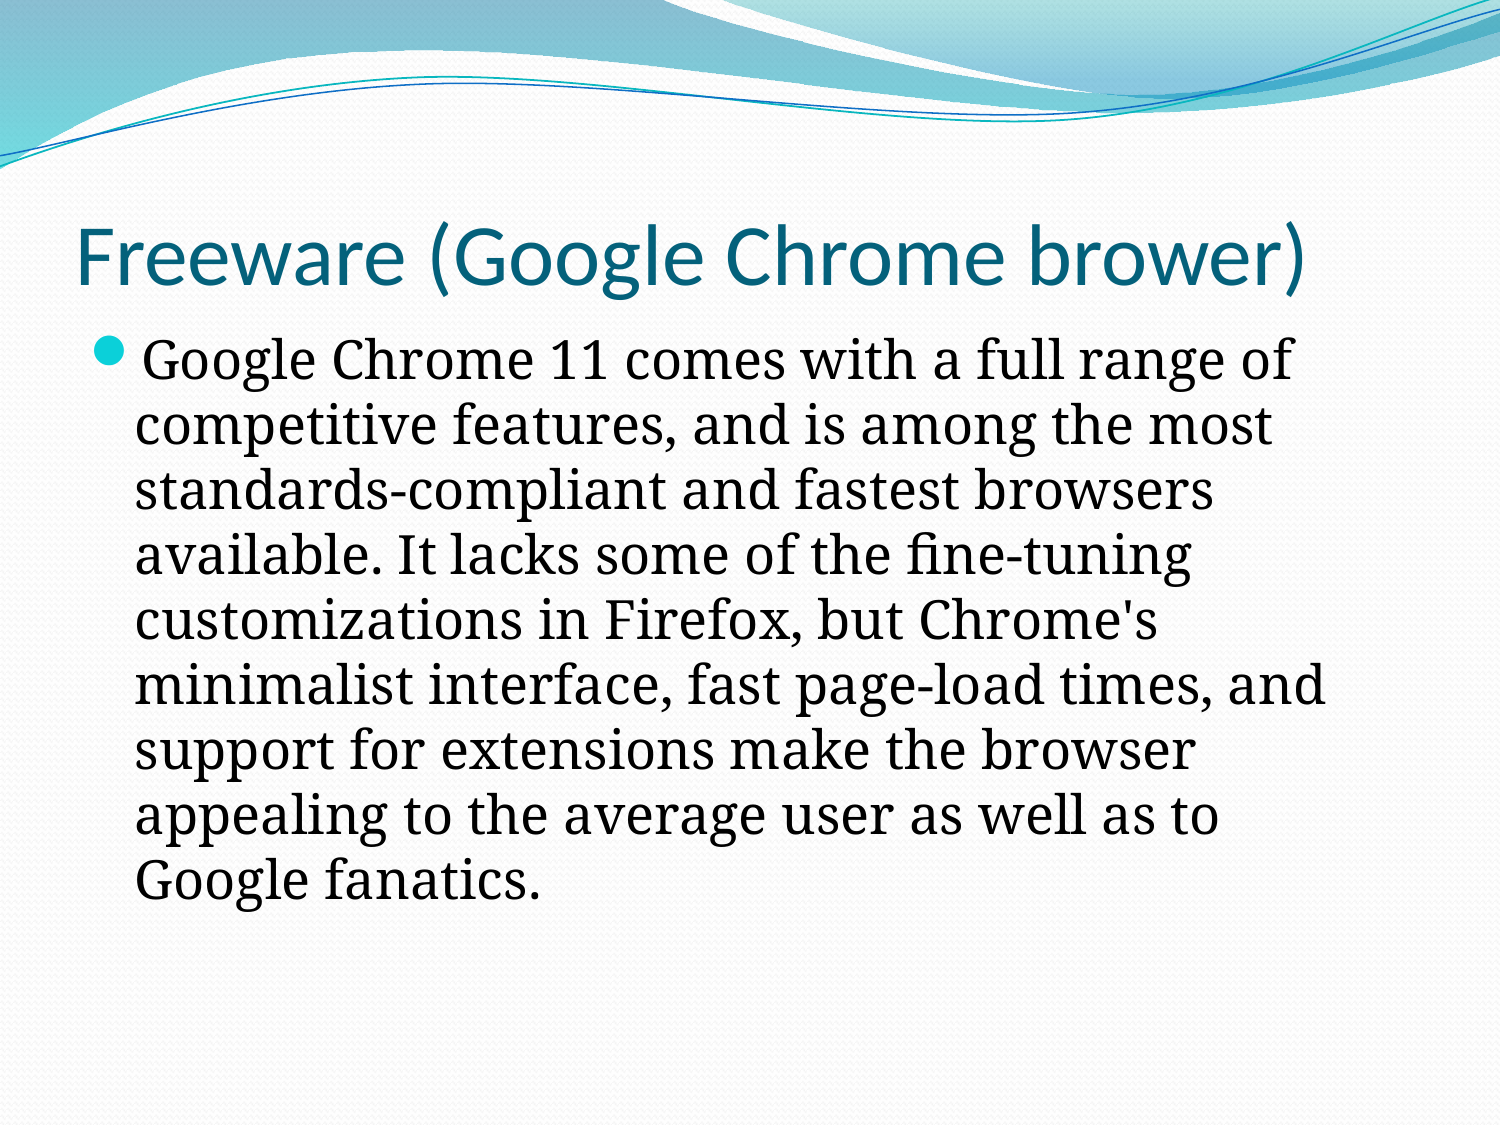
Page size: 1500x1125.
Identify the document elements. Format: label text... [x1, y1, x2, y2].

list Google Chrome 11 comes with a full range of competitive features, and is among the most standards-compliant and fastest browsers available. It lacks some of the fine-tuning customizations in Firefox, but Chrome's minimalist interface, fast page-load times, and support for extensions make the browser appealing to the average user as well as to Google fanatics. [75, 317, 1425, 1038]
title Freeware (Google Chrome brower) [75, 115, 1425, 303]
